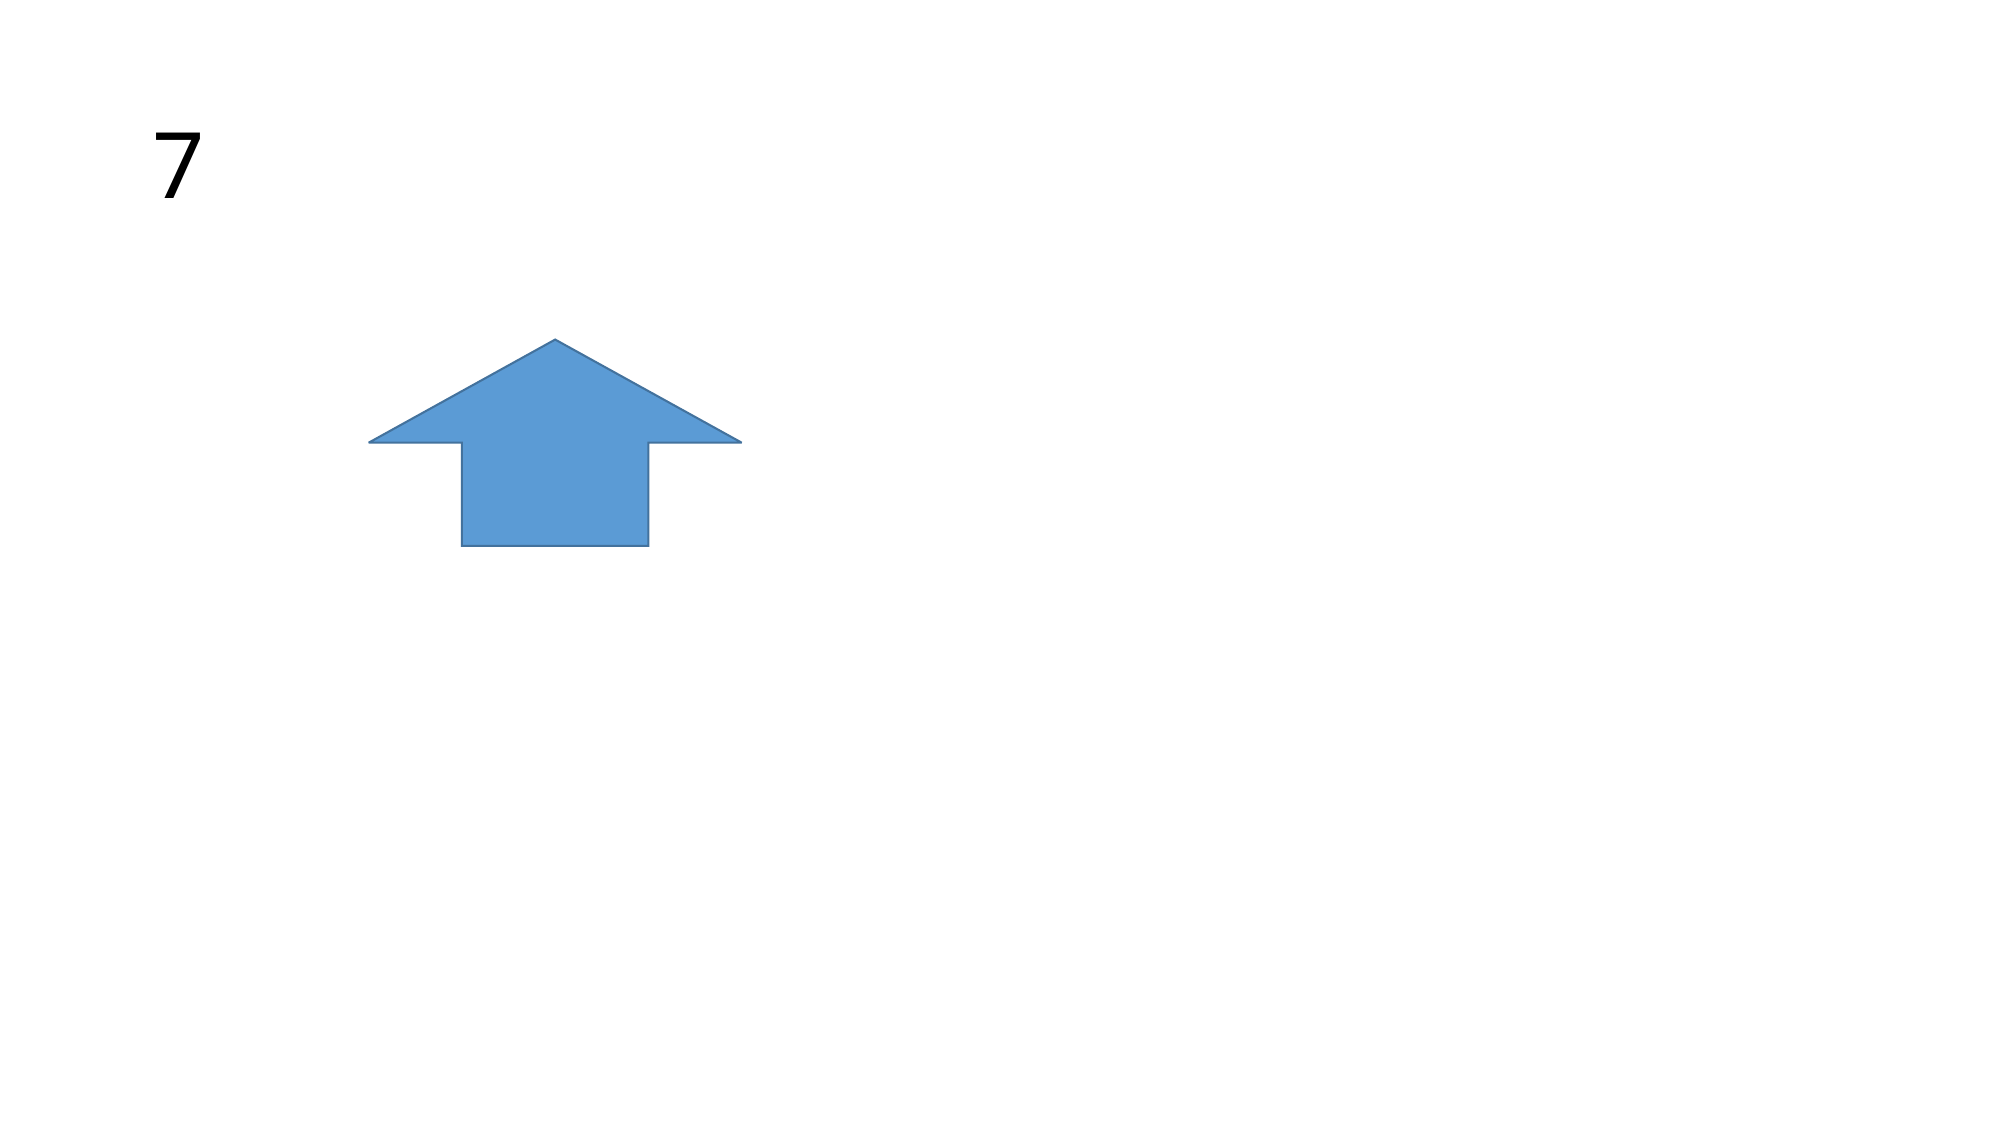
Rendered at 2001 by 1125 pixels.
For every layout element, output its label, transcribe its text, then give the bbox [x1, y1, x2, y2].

title 7 [137, 59, 1863, 278]
text_box [368, 338, 743, 547]
